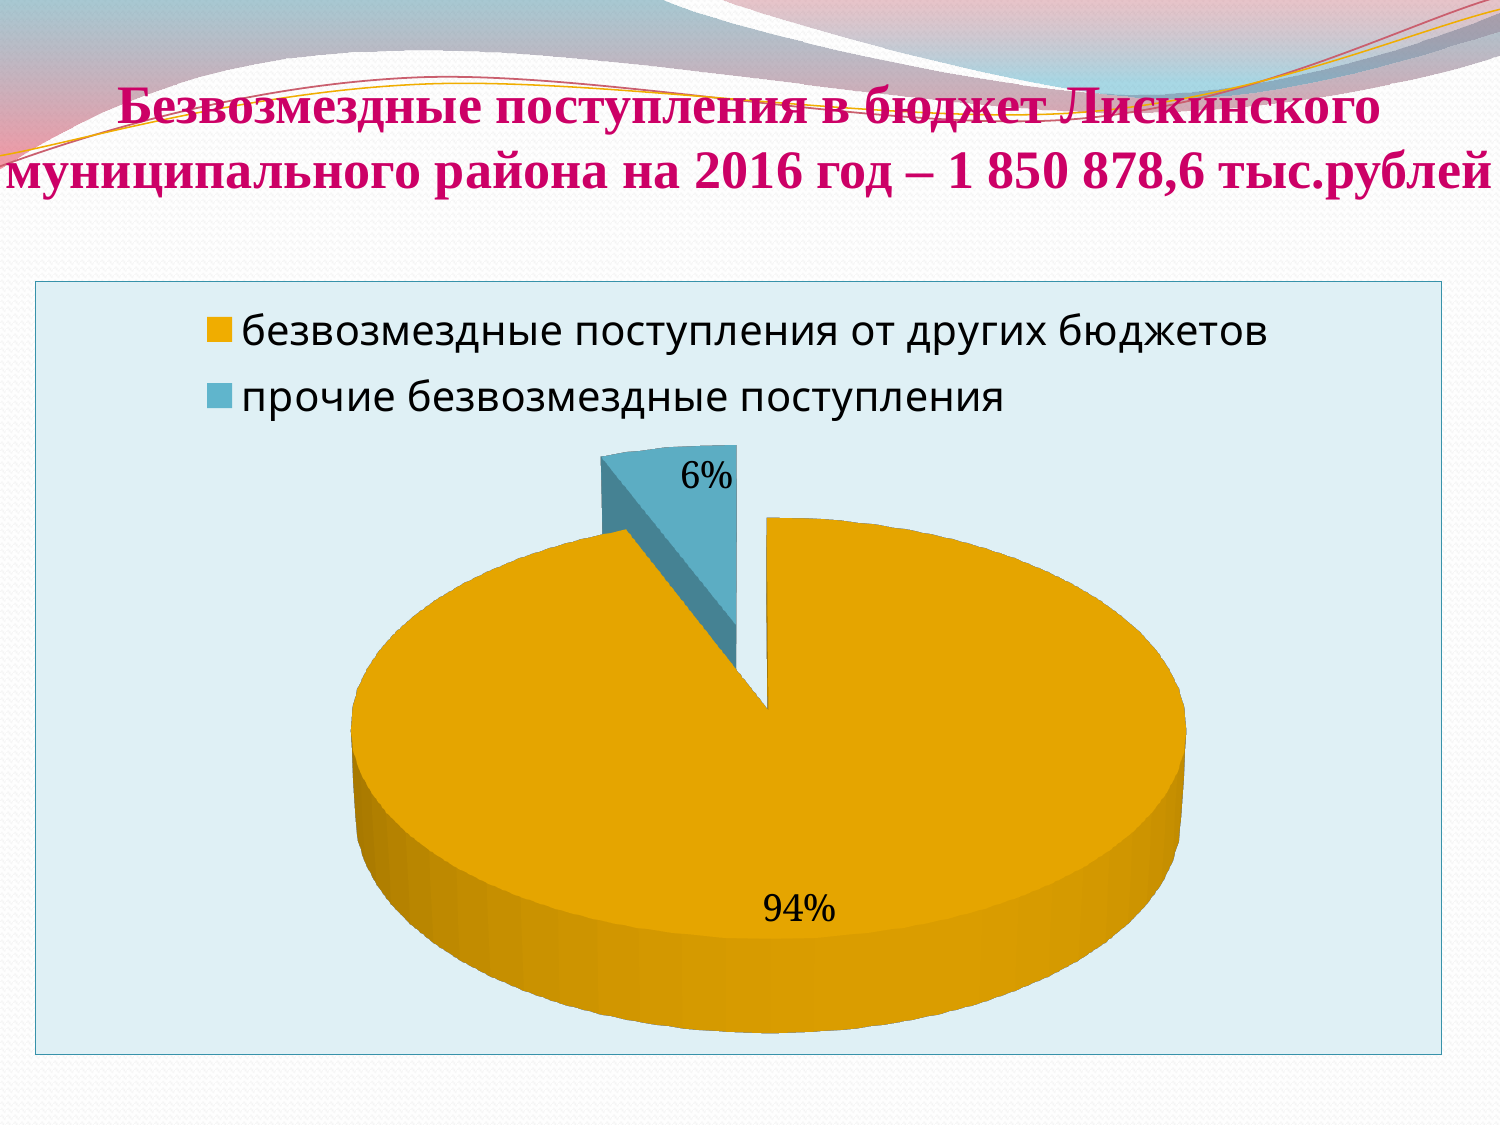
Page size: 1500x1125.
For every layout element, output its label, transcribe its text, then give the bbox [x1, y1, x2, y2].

chart [34, 280, 1442, 1055]
title Безвозмездные поступления в бюджет Лискинского муниципального района на 2016 год – 1 850 878,6 тыс.рублей [0, 35, 1500, 200]
